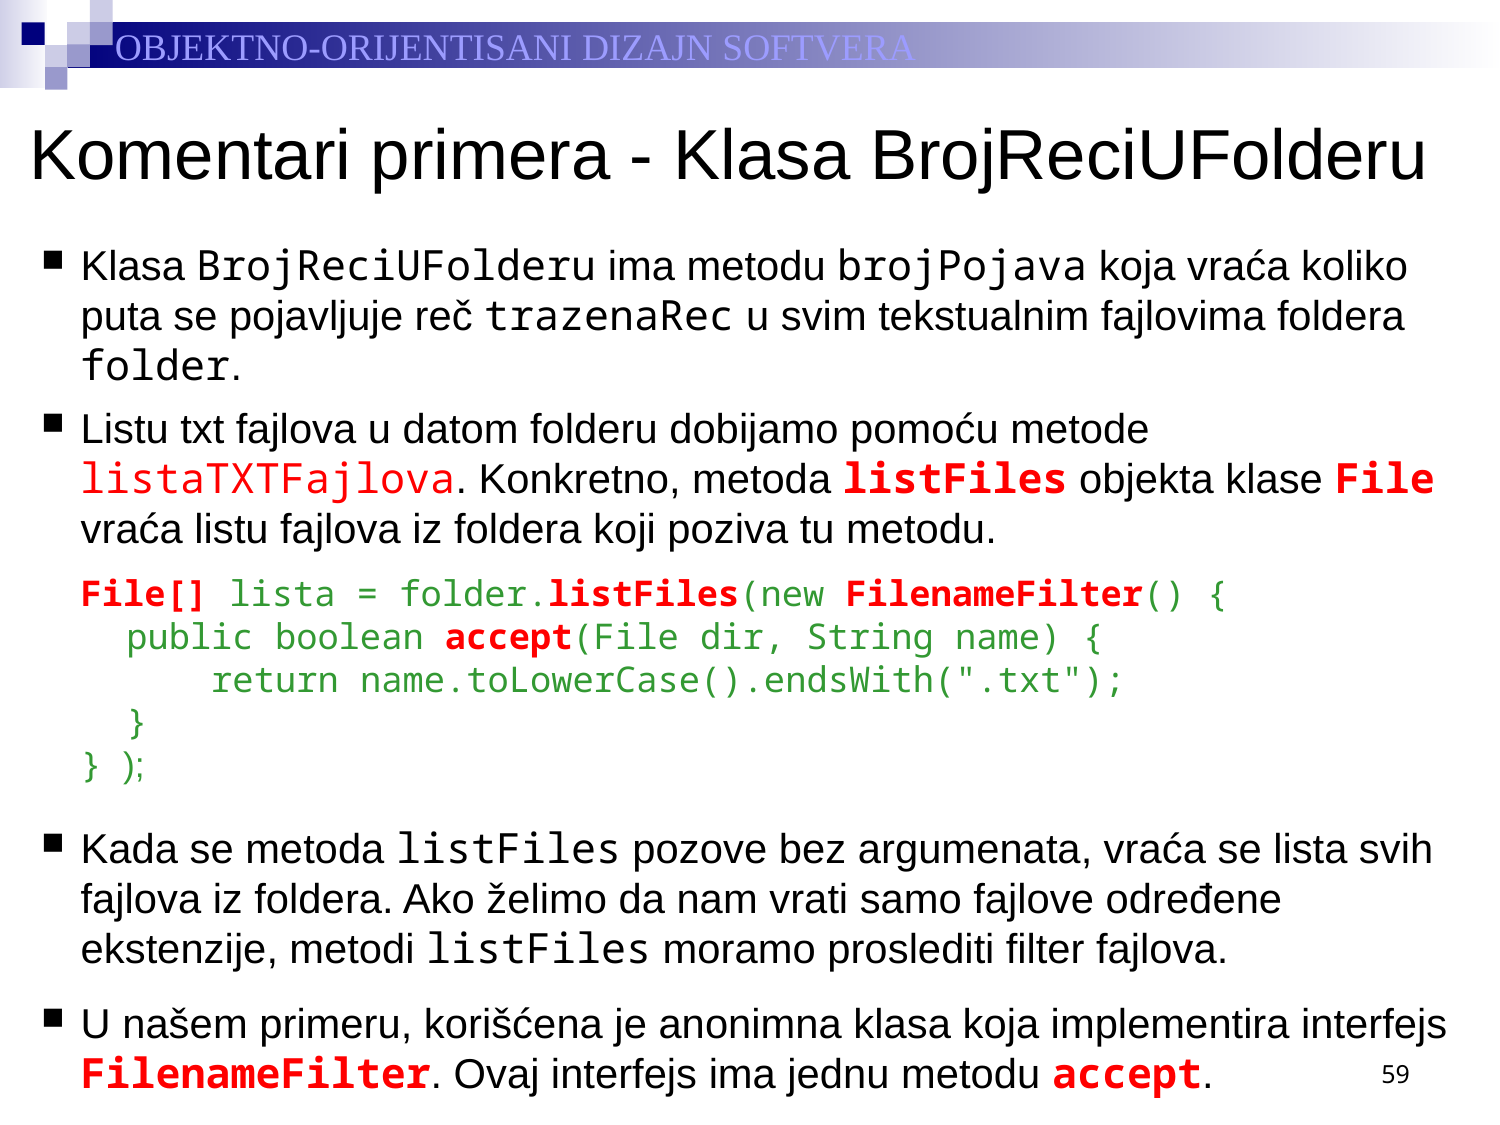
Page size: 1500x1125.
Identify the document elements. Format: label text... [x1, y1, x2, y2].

slide_number 59 [1074, 1071, 1426, 1101]
title Komentari primera - Klasa BrojReciUFolderu [29, 101, 1471, 200]
text_box Klasa BrojReciUFolderu ima metodu brojPojava koja vraća koliko puta se pojavljuje reč trazenaRec u svim tekstualnim fajlovima foldera folder. Listu txt fajlova u datom folderu dobijamo pomoću metode listaTXTFajlova. Konkretno, metoda listFiles objekta klase File vraća listu fajlova iz foldera koji poziva tu metodu. File[] lista = folder.listFiles(new FilenameFilter() { public boolean accept(File dir, String name) { return name.toLowerCase().endsWith(".txt"); } } ); Kada se metoda listFiles pozove bez argumenata, vraća se lista svih fajlova iz foldera. Ako želimo da nam vrati samo fajlove određene ekstenzije, metodi listFiles moramo proslediti filter fajlova. U našem primeru, korišćena je anonimna klasa koja implementira interfejs FilenameFilter. Ovaj interfejs ima jednu metodu accept. [29, 231, 1471, 1071]
